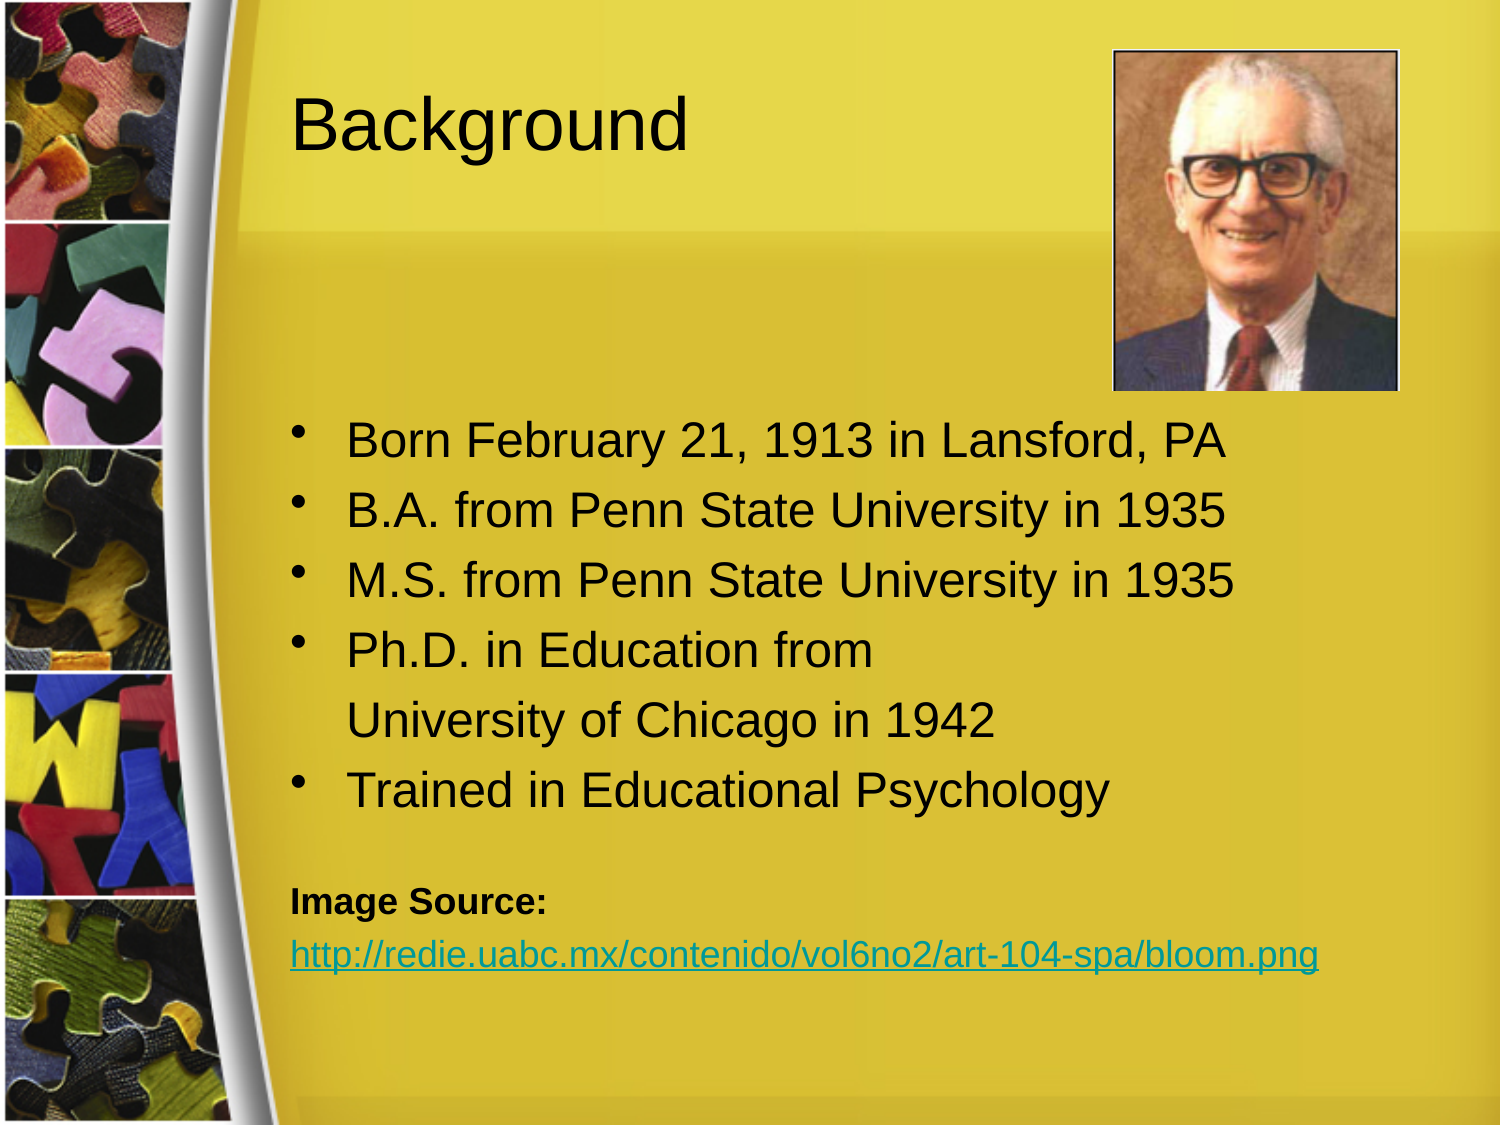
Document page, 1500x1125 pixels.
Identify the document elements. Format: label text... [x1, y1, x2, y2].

picture [0, 0, 1500, 1125]
title Background [274, 32, 1473, 209]
list Born February 21, 1913 in Lansford, PA B.A. from Penn State University in 1935 M.S. from Penn State University in 1935 Ph.D. in Education from University of Chicago in 1942 Trained in Educational Psychology Image Source: http://redie.uabc.mx/contenido/vol6no2/art-104-spa/bloom.png [274, 399, 1476, 1076]
